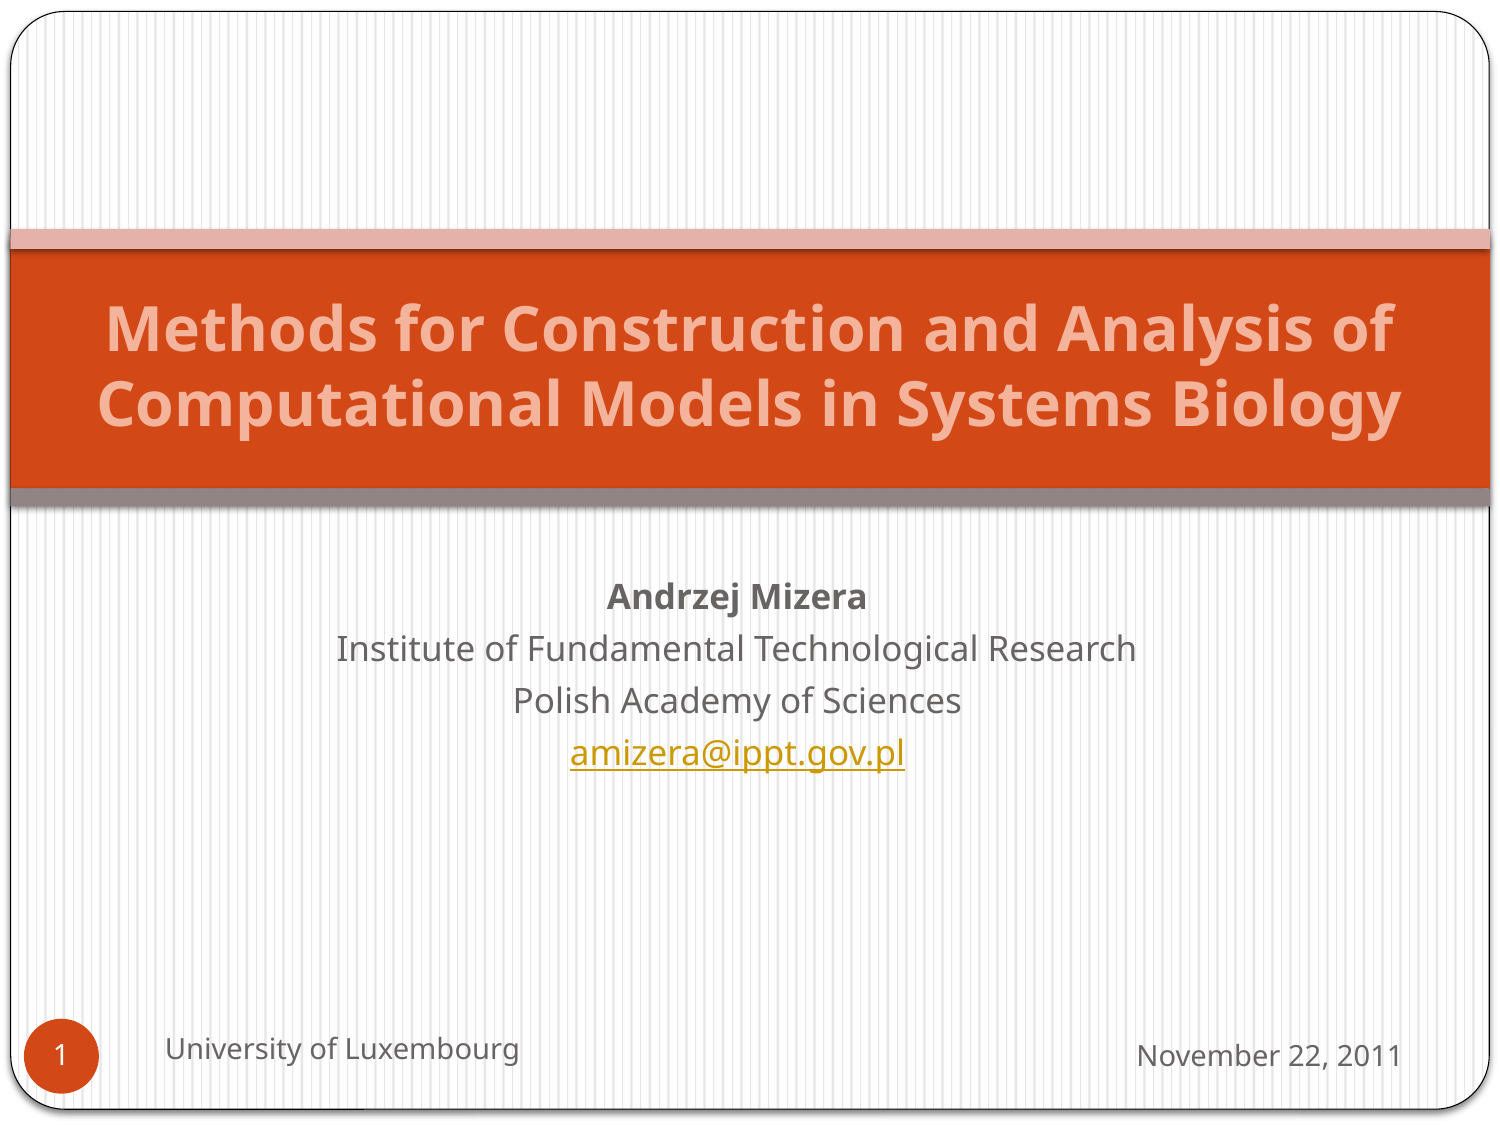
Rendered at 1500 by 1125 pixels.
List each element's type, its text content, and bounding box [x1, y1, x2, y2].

footer University of Luxembourg [150, 1012, 800, 1088]
title Methods for Construction and Analysis of Computational Models in Systems Biology [75, 247, 1425, 489]
subtitle Andrzej Mizera Institute of Fundamental Technological Research Polish Academy of Sciences amizera@ippt.gov.pl [212, 525, 1263, 788]
slide_number 1 [23, 1018, 99, 1094]
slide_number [1012, 1015, 1419, 1094]
